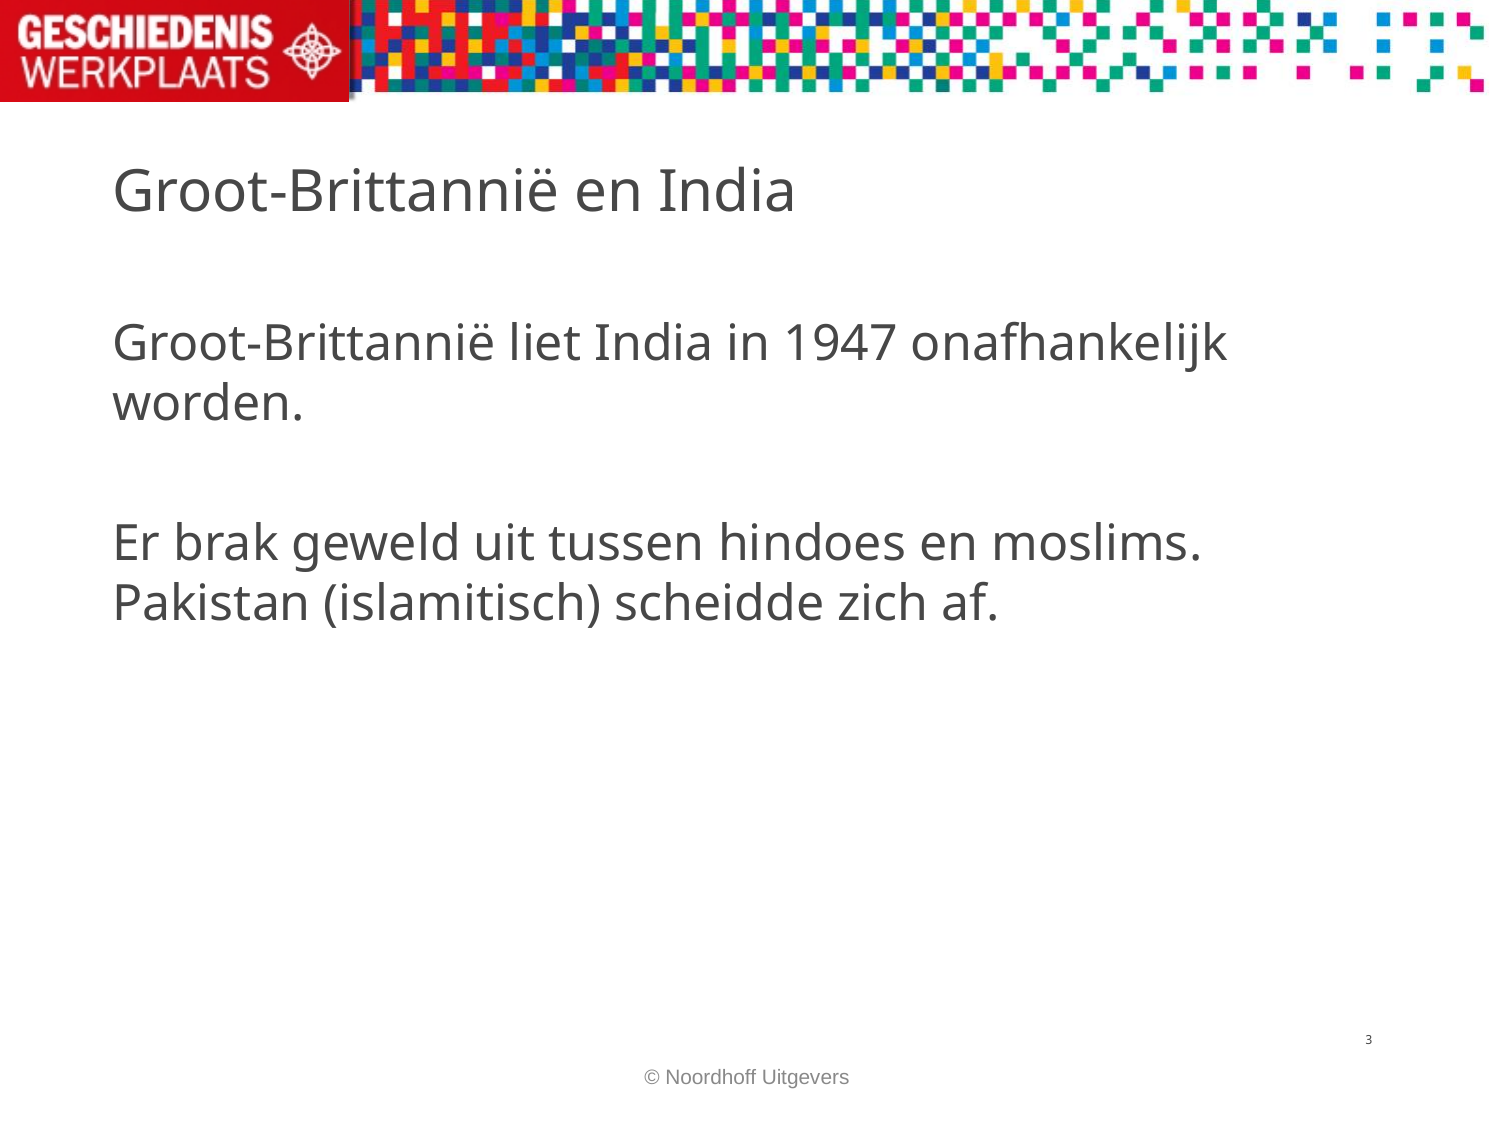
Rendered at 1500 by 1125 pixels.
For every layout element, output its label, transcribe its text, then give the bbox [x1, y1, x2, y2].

picture [0, 0, 1500, 1125]
title Groot-Brittannië en India [112, 145, 1401, 256]
text_box © Noordhoff Uitgevers [512, 1045, 988, 1106]
list Groot-Brittannië liet India in 1947 onafhankelijk worden. Er brak geweld uit tussen hindoes en moslims. Pakistan (islamitisch) scheidde zich af. [112, 302, 1409, 988]
slide_number 3 [1325, 1025, 1388, 1063]
